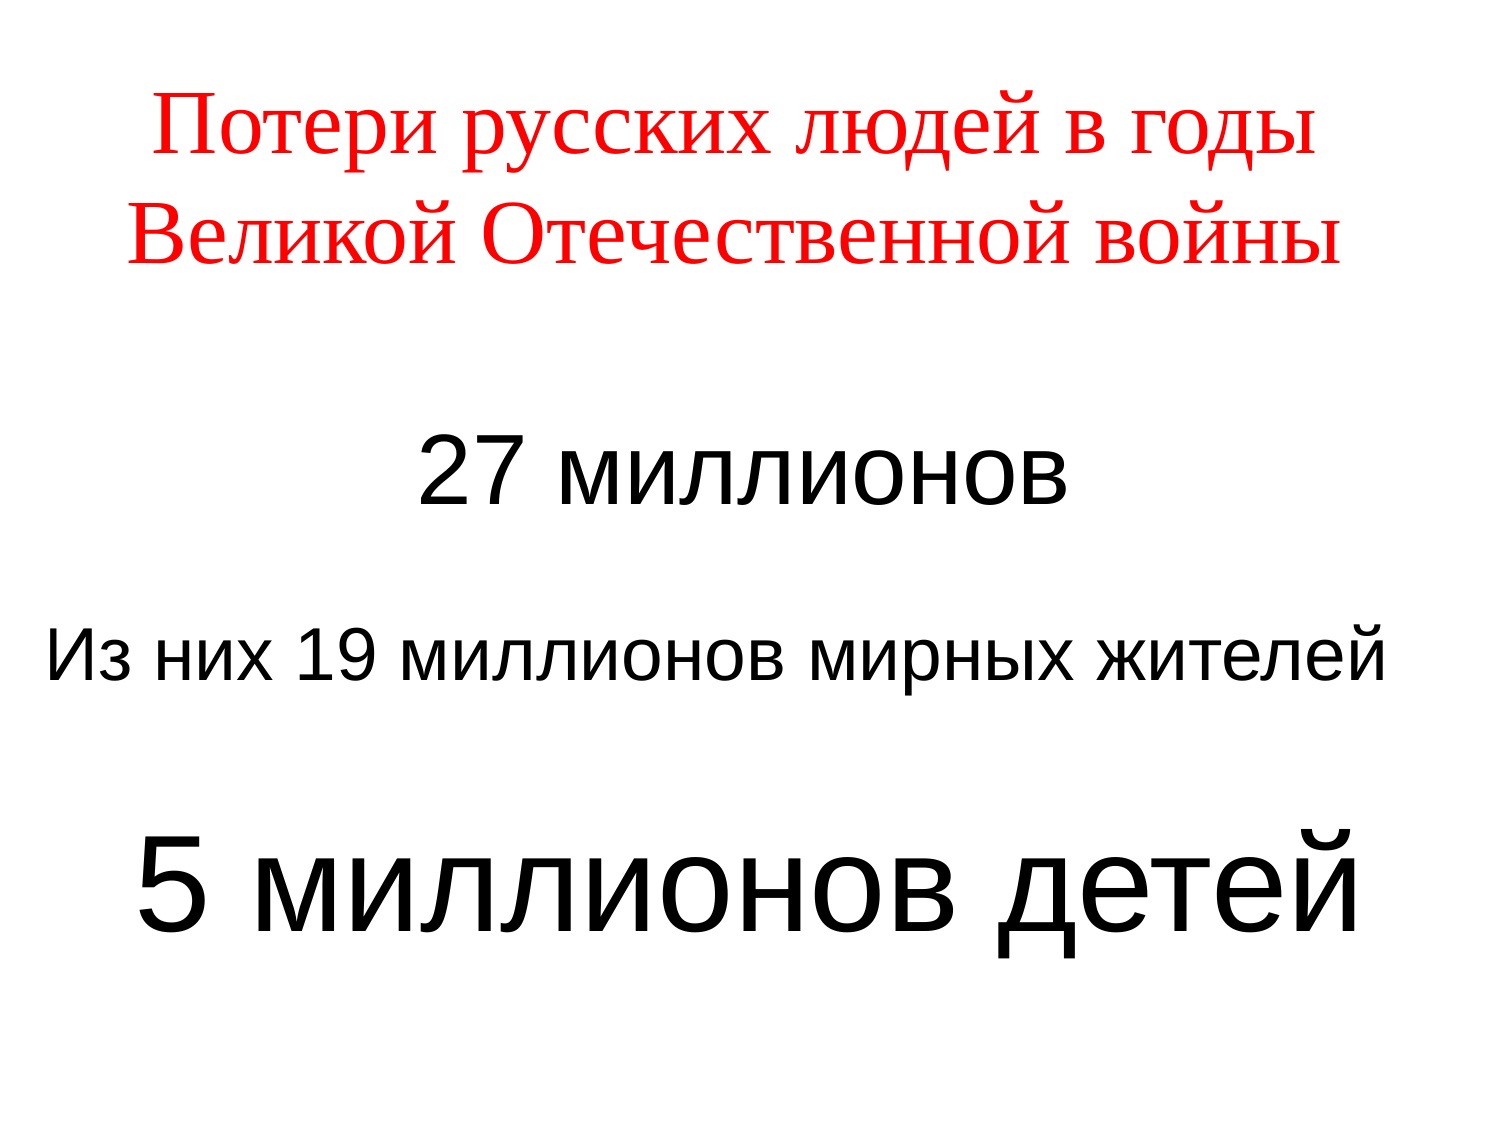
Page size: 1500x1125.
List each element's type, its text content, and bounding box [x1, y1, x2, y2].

text_box 5 миллионов детей [41, 786, 1459, 967]
text_box Потери русских людей в годы Великой Отечественной войны [0, 54, 1471, 290]
text_box 27 миллионов [53, 397, 1436, 532]
text_box Из них 19 миллионов мирных жителей [29, 597, 1500, 703]
